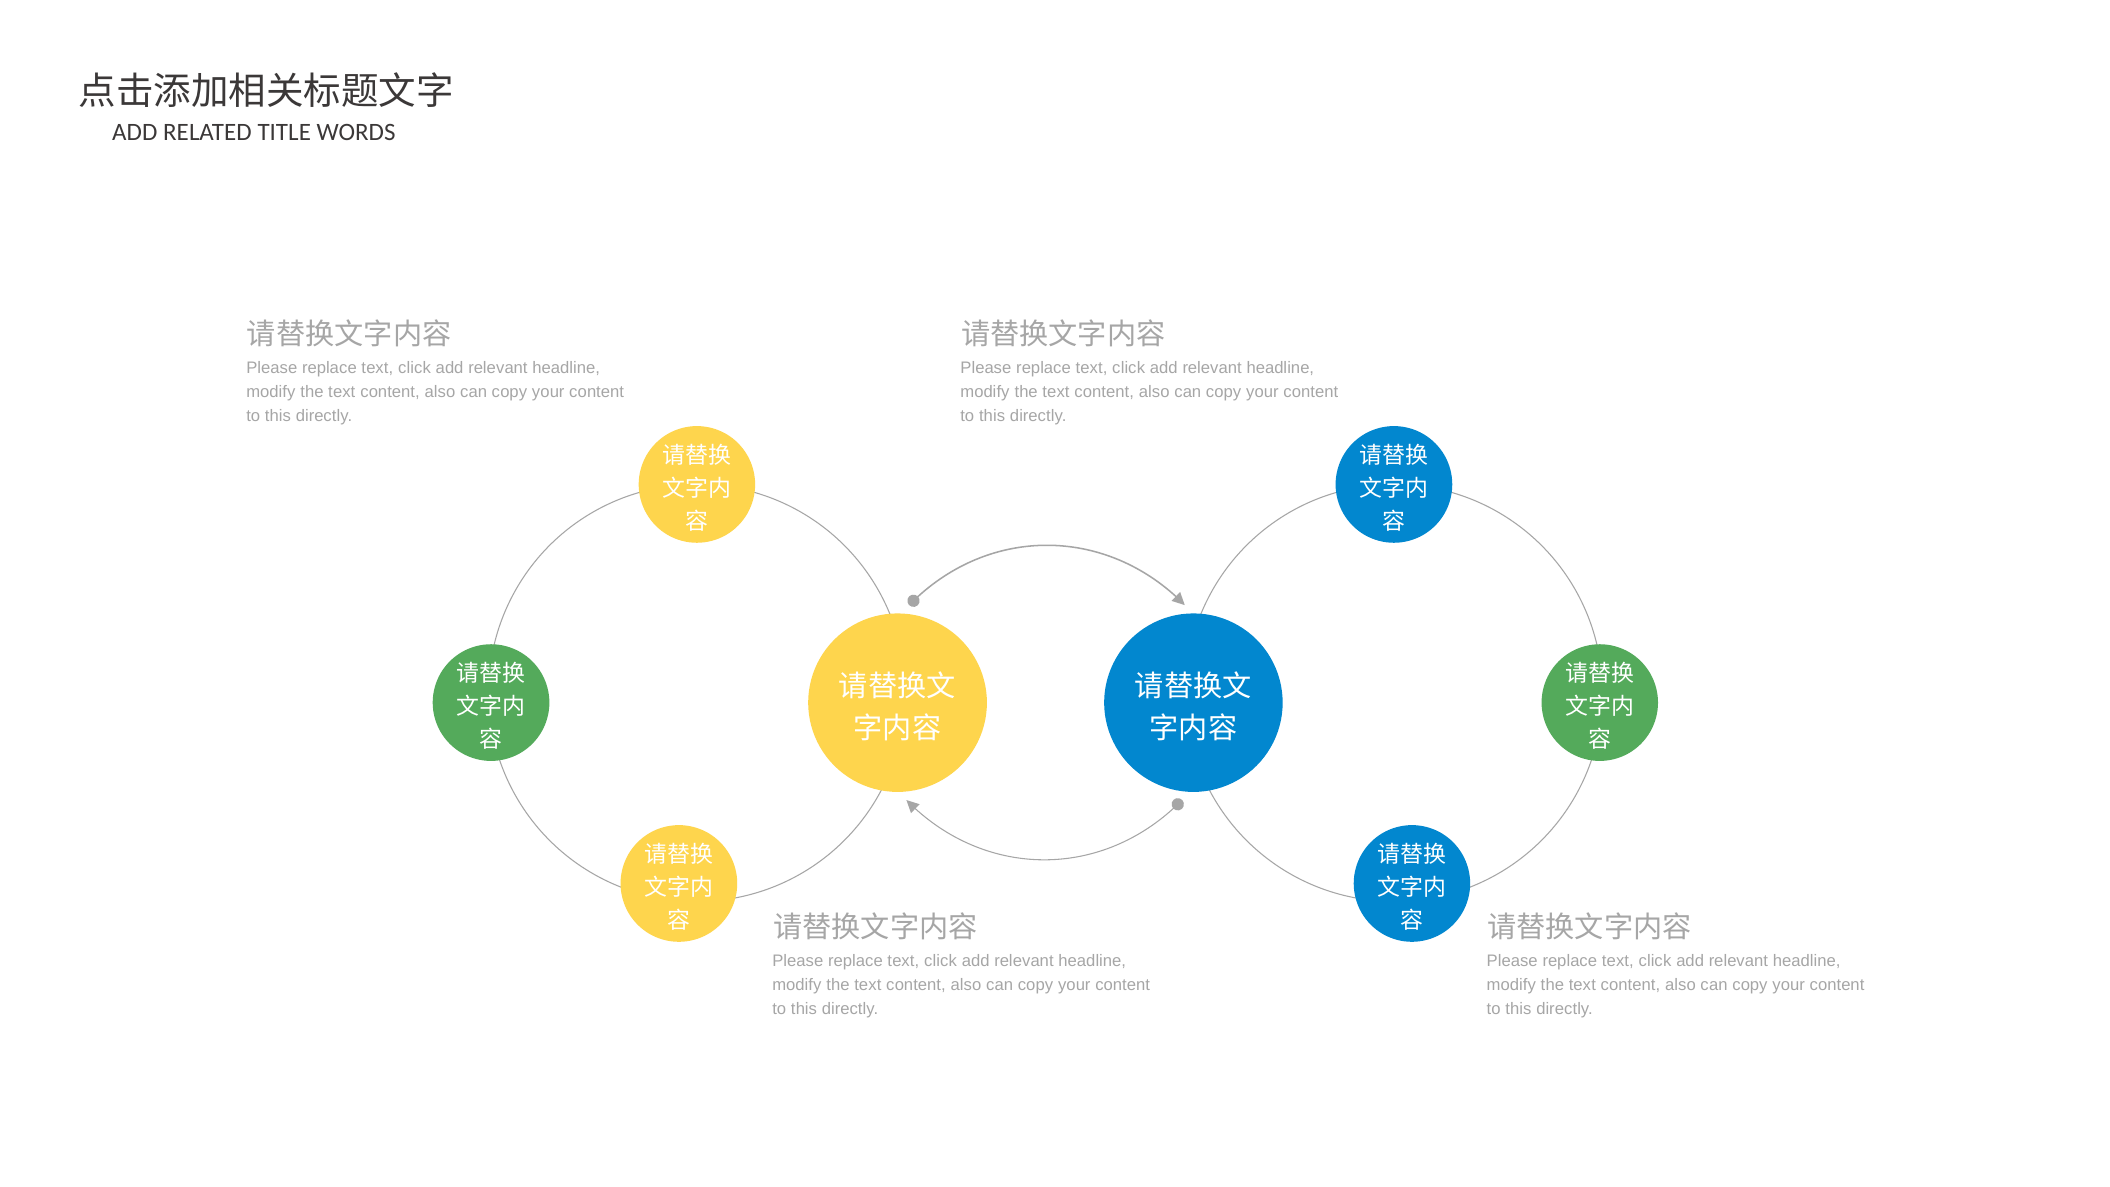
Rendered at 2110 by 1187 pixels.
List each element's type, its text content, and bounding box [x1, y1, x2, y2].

text_box Please replace text, click add relevant headline, modify the text content, also can copy your content to this directly. [1486, 945, 1874, 1018]
text_box 请替换文字内容 [1353, 825, 1471, 942]
text_box 请替换文字内容 [638, 426, 756, 543]
text_box ADD RELATED TITLE WORDS [96, 107, 413, 154]
text_box 请替换文字内容 [1541, 644, 1659, 761]
text_box [494, 492, 890, 898]
text_box Please replace text, click add relevant headline, modify the text content, also can copy your content to this directly. [246, 353, 634, 425]
text_box 请替换文字内容 [432, 644, 550, 761]
text_box [1201, 492, 1597, 898]
text_box 请替换文字内容 [773, 901, 978, 944]
text_box 请替换文字内容 [961, 308, 1167, 351]
text_box 请替换文字内容 [1335, 426, 1453, 543]
text_box 请替换文字内容 [1487, 901, 1693, 944]
text_box 请替换文字内容 [620, 825, 738, 942]
text_box [906, 666, 1184, 860]
text_box 请替换文字内容 [808, 613, 987, 792]
text_box [907, 545, 1185, 705]
text_box 点击添加相关标题文字 [62, 59, 470, 121]
text_box Please replace text, click add relevant headline, modify the text content, also can copy your content to this directly. [772, 945, 1160, 1018]
text_box Please replace text, click add relevant headline, modify the text content, also can copy your content to this directly. [960, 353, 1348, 425]
text_box 请替换文字内容 [1104, 613, 1283, 792]
text_box 请替换文字内容 [246, 308, 452, 351]
